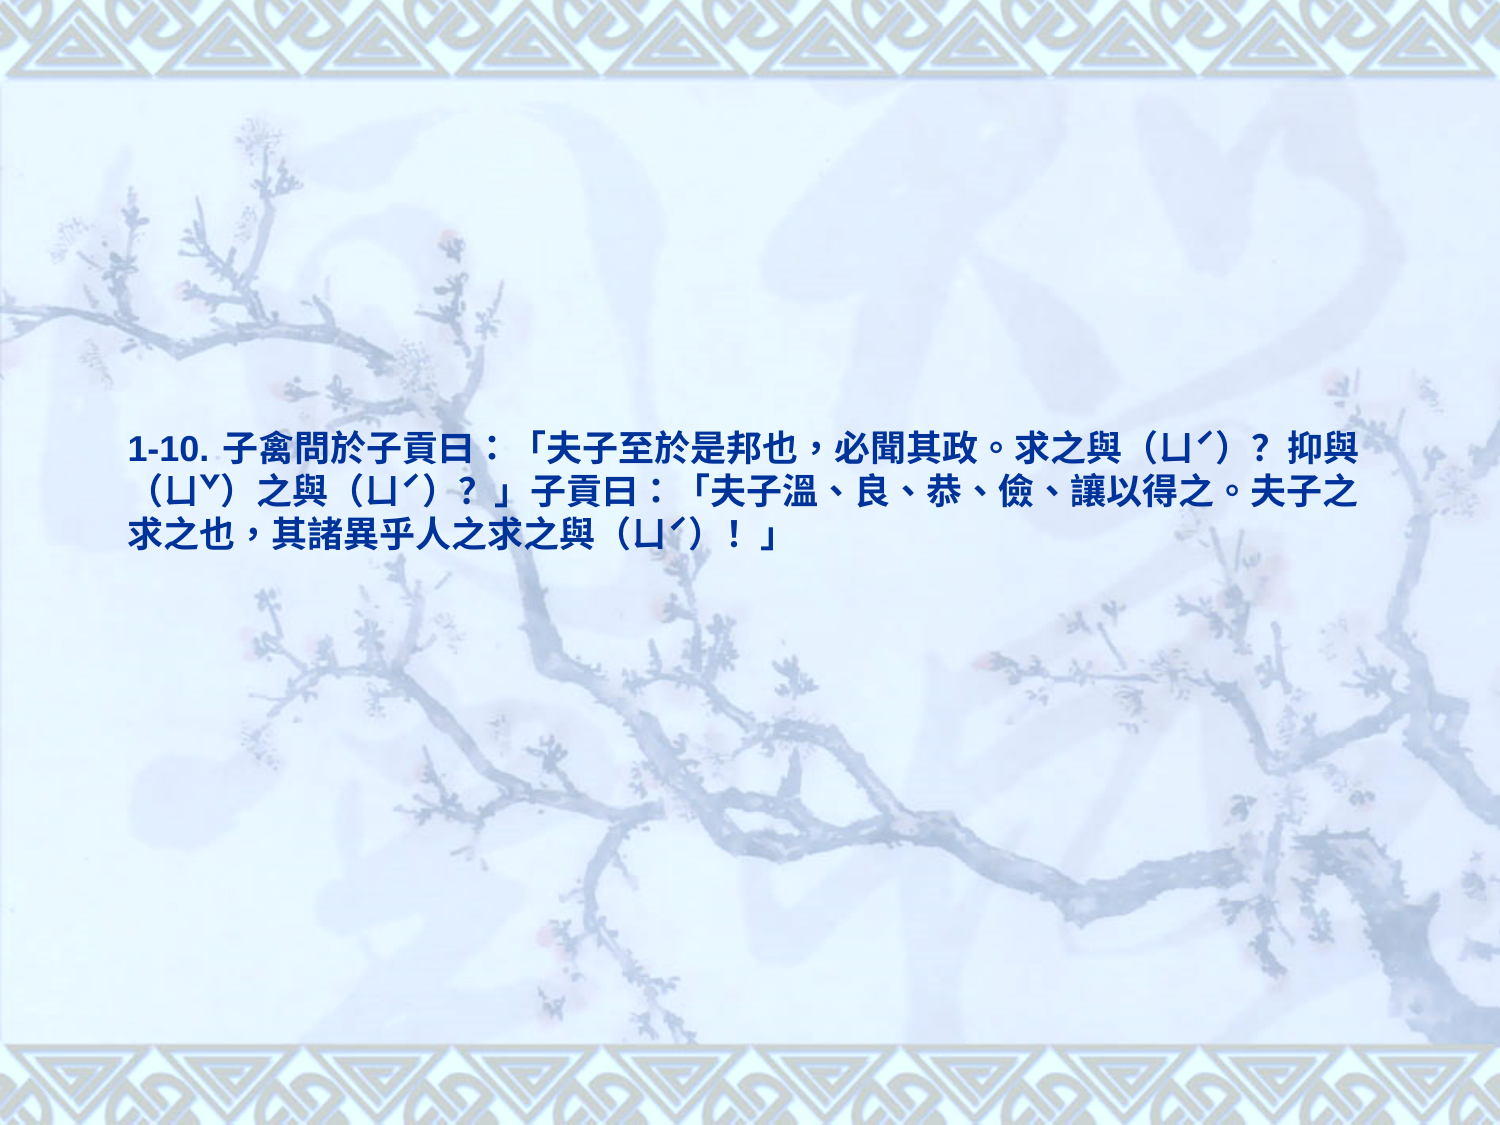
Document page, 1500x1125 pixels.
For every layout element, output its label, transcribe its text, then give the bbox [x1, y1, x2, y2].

picture [0, 0, 1500, 1125]
title 1-10. 子禽問於子貢曰：「夫子至於是邦也，必聞其政。求之與（ㄩˊ）？抑與（ㄩˇ）之與（ㄩˊ）？」子貢曰：「夫子溫、良、恭、儉、讓以得之。夫子之求之也，其諸異乎人之求之與（ㄩˊ）！」 [112, 375, 1388, 563]
